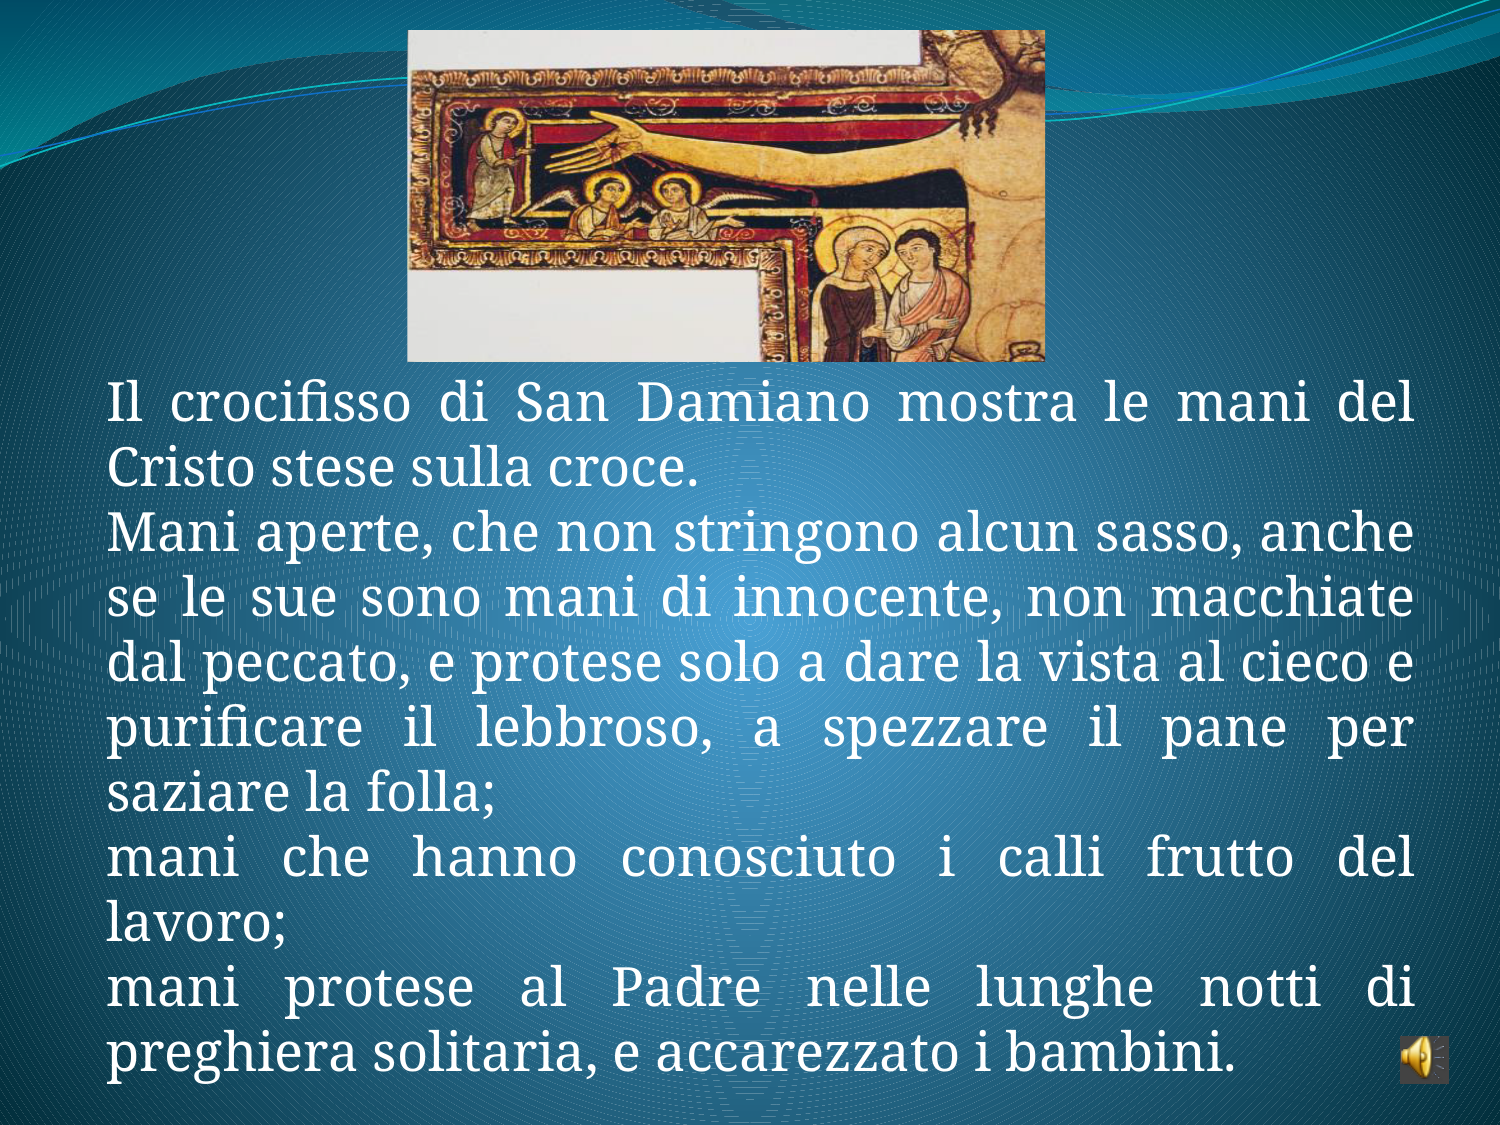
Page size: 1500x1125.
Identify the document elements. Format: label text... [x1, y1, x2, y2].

text_box Il crocifisso di San Damiano mostra le mani del Cristo stese sulla croce. Mani aperte, che non stringono alcun sasso, anche se le sue sono mani di innocente, non macchiate dal peccato, e protese solo a dare la vista al cieco e purificare il lebbroso, a spezzare il pane per saziare la folla; mani che hanno conosciuto i calli frutto del lavoro; mani protese al Padre nelle lunghe notti di preghiera solitaria, e accarezzato i bambini. [100, 361, 1424, 1000]
picture [1399, 1034, 1450, 1086]
picture [407, 30, 1046, 362]
